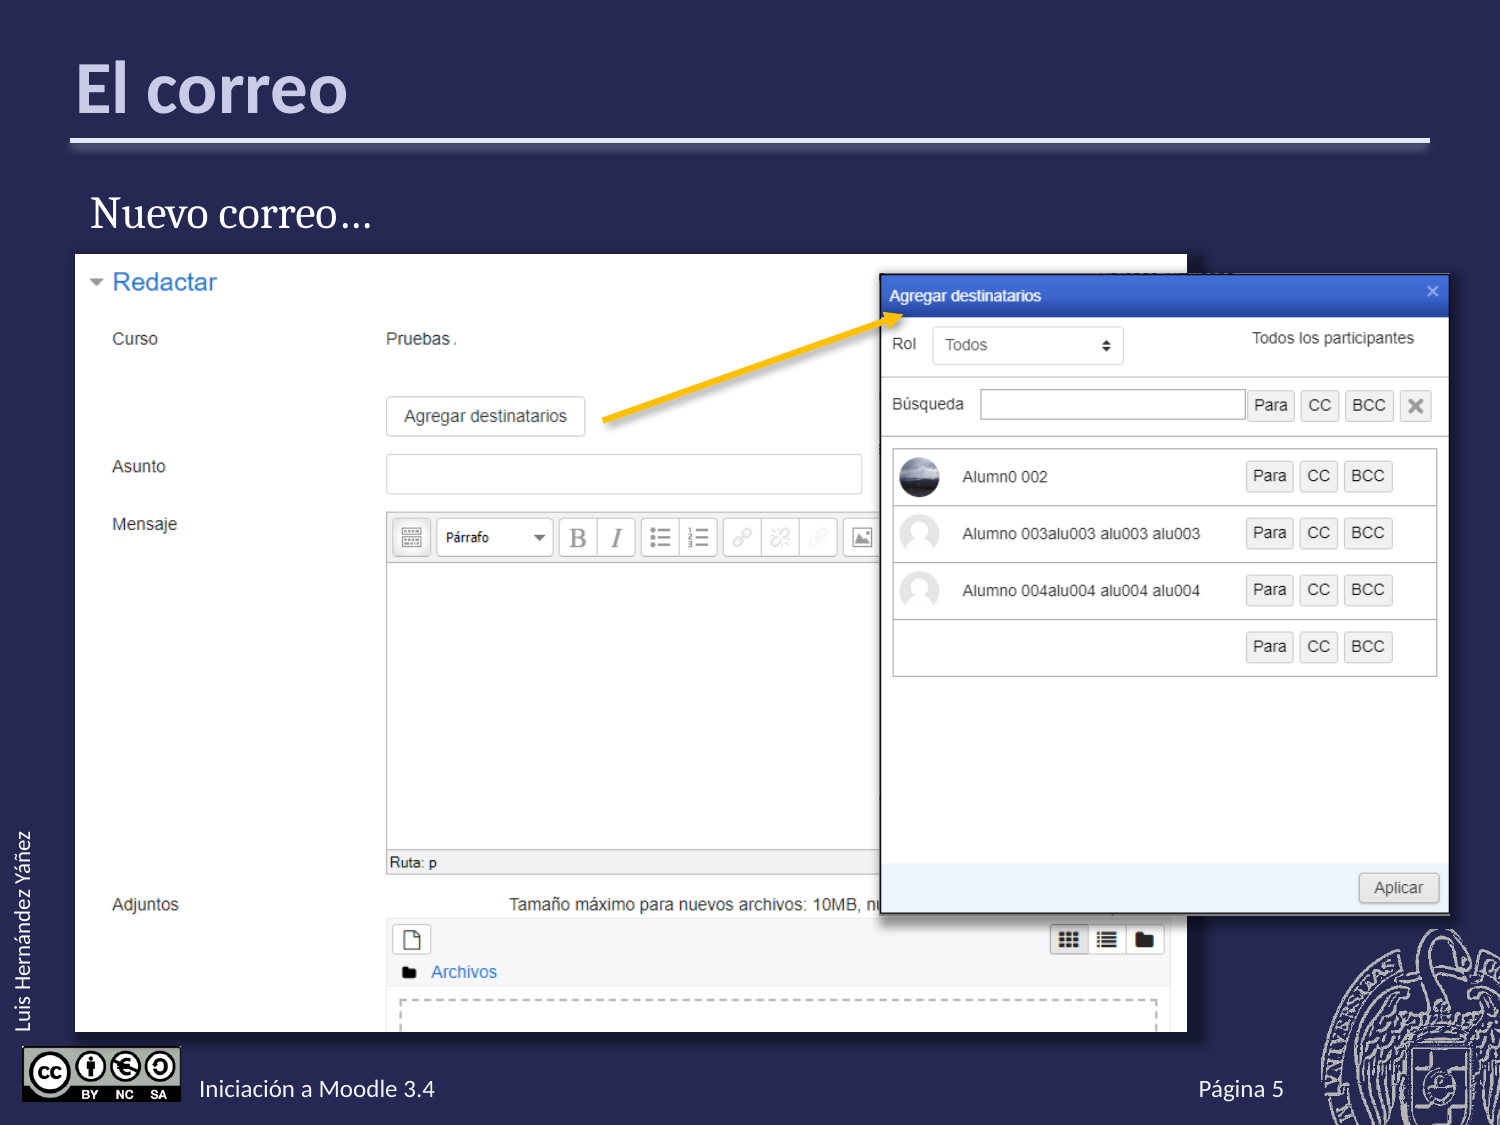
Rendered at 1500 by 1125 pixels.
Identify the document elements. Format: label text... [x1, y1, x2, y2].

footer Iniciación a Moodle 3.4 [199, 1045, 1114, 1103]
title El correo [75, 46, 1425, 129]
list Nuevo correo… [1193, 934, 1425, 1015]
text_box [602, 314, 904, 421]
slide_number Página 4 [1136, 1042, 1285, 1103]
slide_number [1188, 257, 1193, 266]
list Nuevo correo… [75, 175, 1425, 266]
picture [22, 1046, 181, 1102]
picture [74, 254, 1450, 1032]
picture [1321, 929, 1500, 1125]
